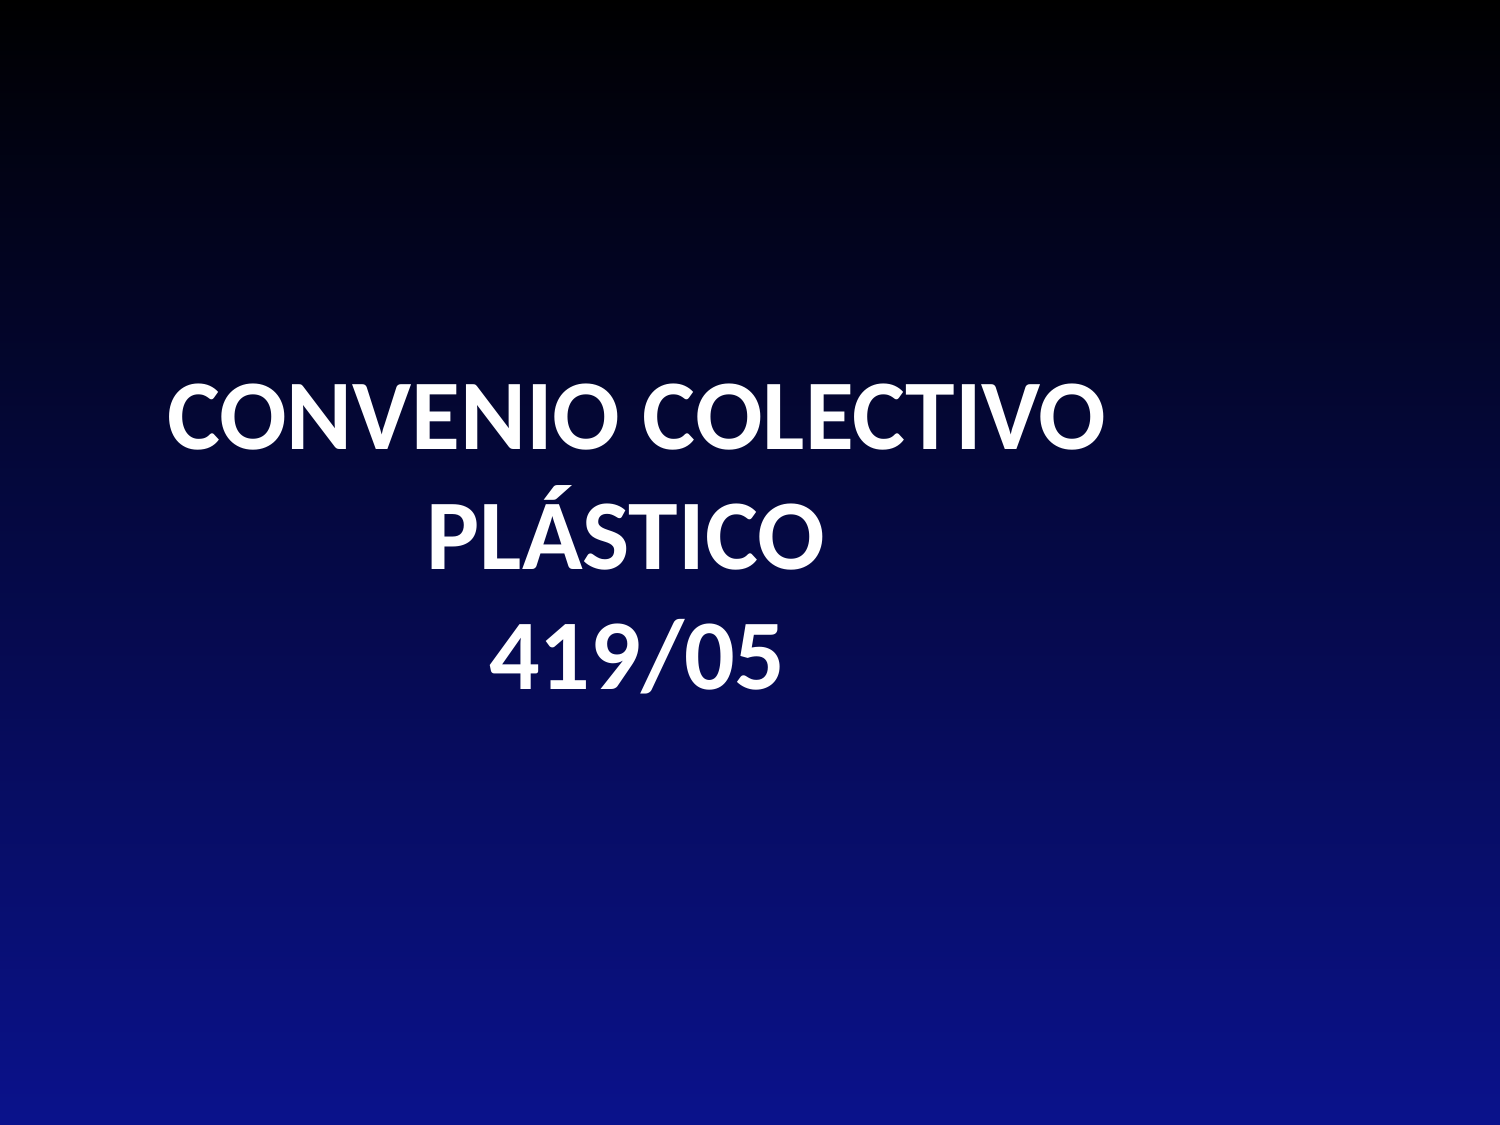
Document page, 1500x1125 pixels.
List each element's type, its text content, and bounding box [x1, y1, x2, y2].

title CONVENIO COLECTIVO PLÁSTICO 419/05 [0, 349, 1276, 717]
